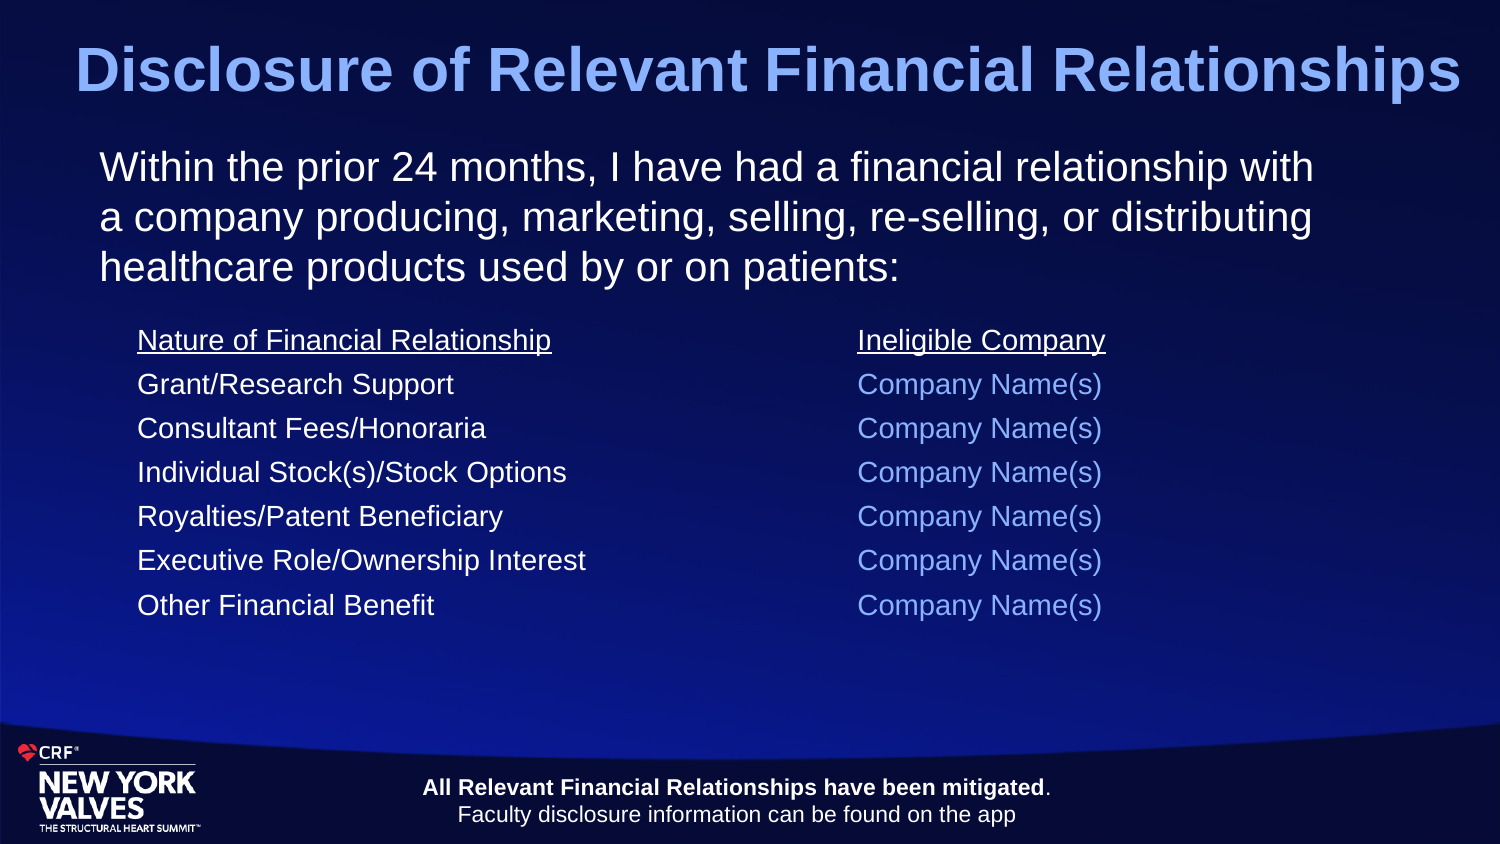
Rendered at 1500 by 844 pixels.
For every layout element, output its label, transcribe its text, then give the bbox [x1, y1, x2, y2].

table_cell Royalties/Patent Beneficiary [126, 495, 846, 539]
table_cell Executive Role/Ownership Interest [126, 539, 846, 583]
text_box All Relevant Financial Relationships have been mitigated. Faculty disclosure information can be found on the app [407, 764, 1067, 835]
table_cell Grant/Research Support [126, 363, 846, 407]
table_cell Company Name(s) [846, 583, 1348, 627]
table_cell Company Name(s) [846, 495, 1348, 539]
table_header Nature of Financial Relationship [126, 318, 846, 363]
table_cell Company Name(s) [846, 363, 1348, 407]
picture [0, 0, 1500, 844]
table_cell Other Financial Benefit [126, 583, 846, 627]
table_cell Company Name(s) [846, 451, 1348, 495]
table_cell Company Name(s) [846, 539, 1348, 583]
table_cell Consultant Fees/Honoraria [126, 407, 846, 451]
list Within the prior 24 months, I have had a financial relationship with a company producing, marketing, selling, re-selling, or distributing healthcare products used by or on patients: [84, 132, 1438, 296]
text_box Disclosure of Relevant Financial Relationships [55, 21, 1484, 92]
table_cell Company Name(s) [846, 407, 1348, 451]
table_cell Individual Stock(s)/Stock Options [126, 451, 846, 495]
table_header Ineligible Company [846, 318, 1348, 363]
